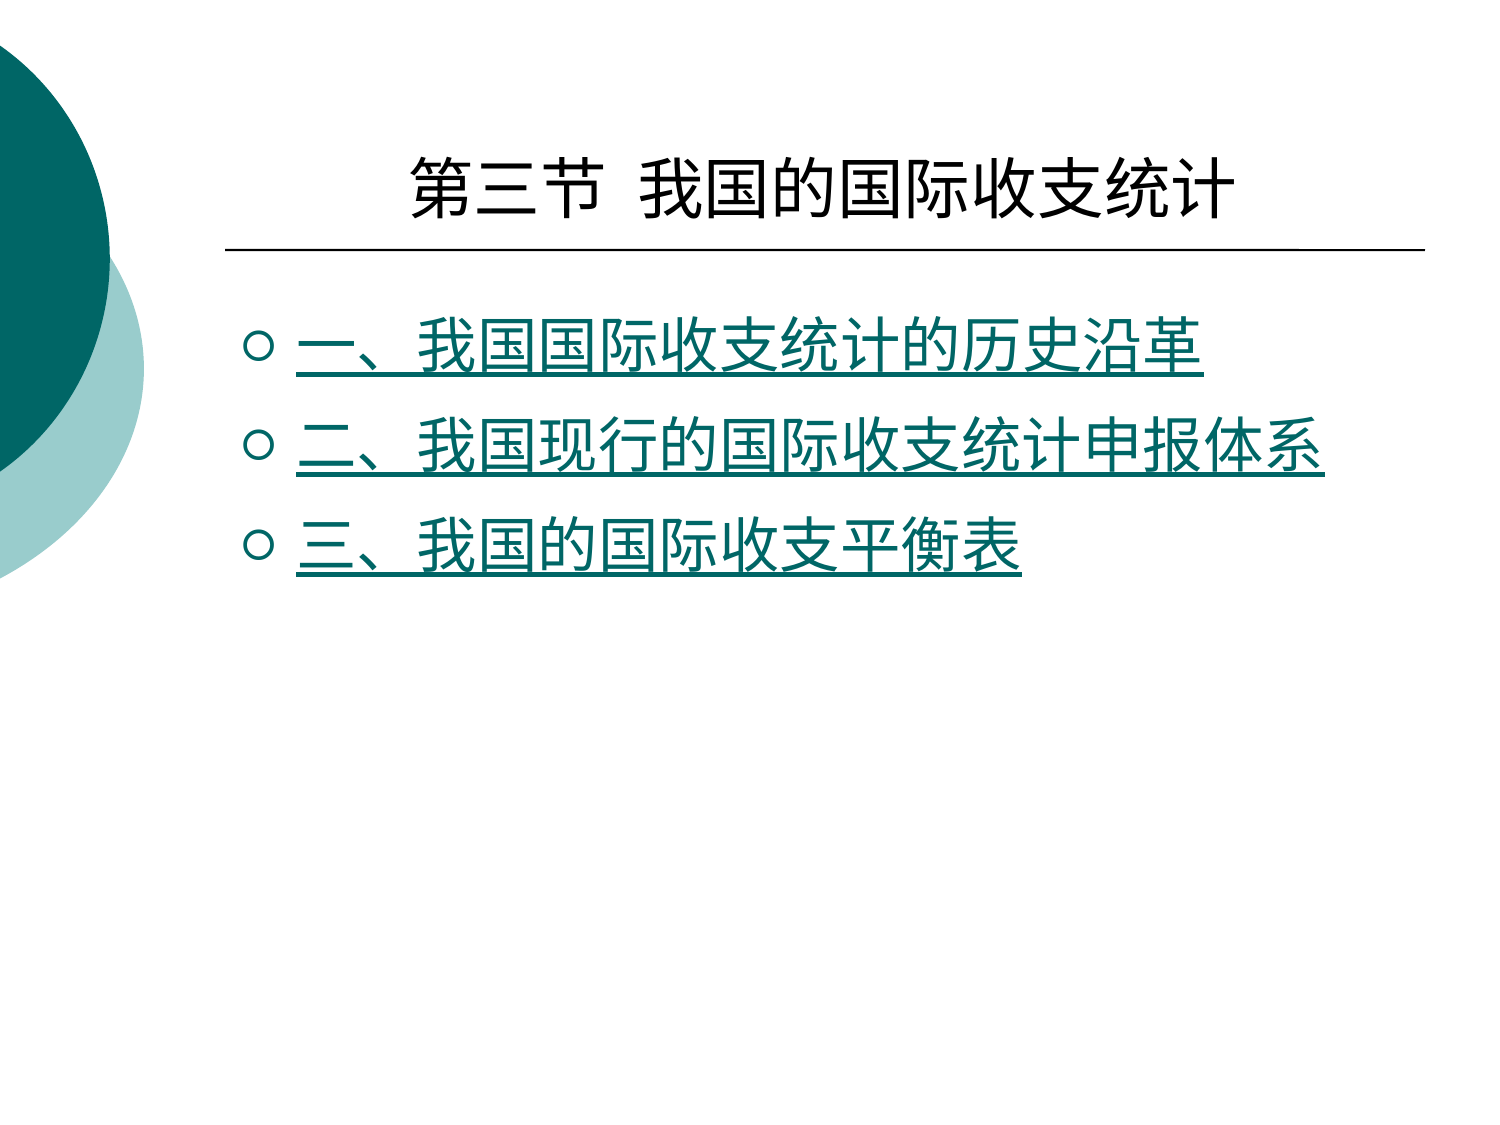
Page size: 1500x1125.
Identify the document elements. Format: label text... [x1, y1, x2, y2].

title 第三节 我国的国际收支统计 [222, 46, 1423, 235]
list 一、我国国际收支统计的历史沿革 二、我国现行的国际收支统计申报体系 三、我国的国际收支平衡表 [224, 299, 1425, 975]
